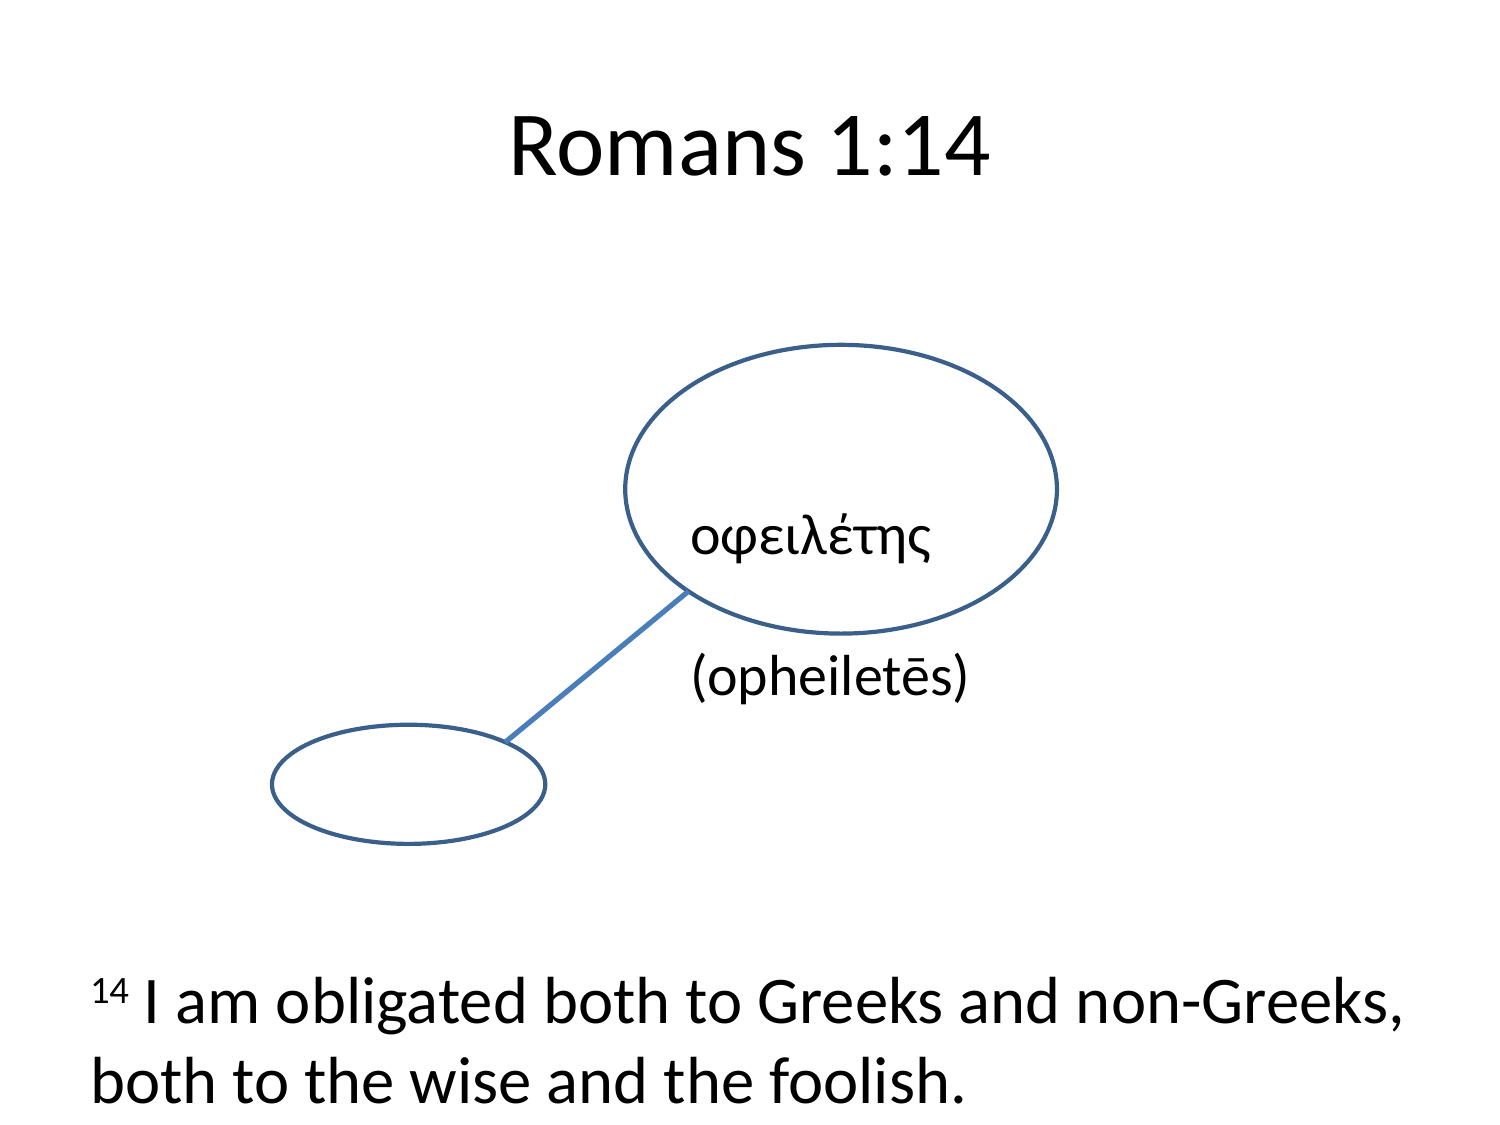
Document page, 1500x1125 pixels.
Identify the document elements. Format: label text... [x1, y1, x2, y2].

list οφειλέτης (opheiletēs) 14 I am obligated both to Greeks and non-Greeks, both to the wise and the foolish. [75, 262, 1425, 1005]
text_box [504, 591, 689, 743]
text_box [623, 342, 1060, 636]
title Romans 1:14 [75, 45, 1425, 233]
text_box [269, 722, 548, 846]
